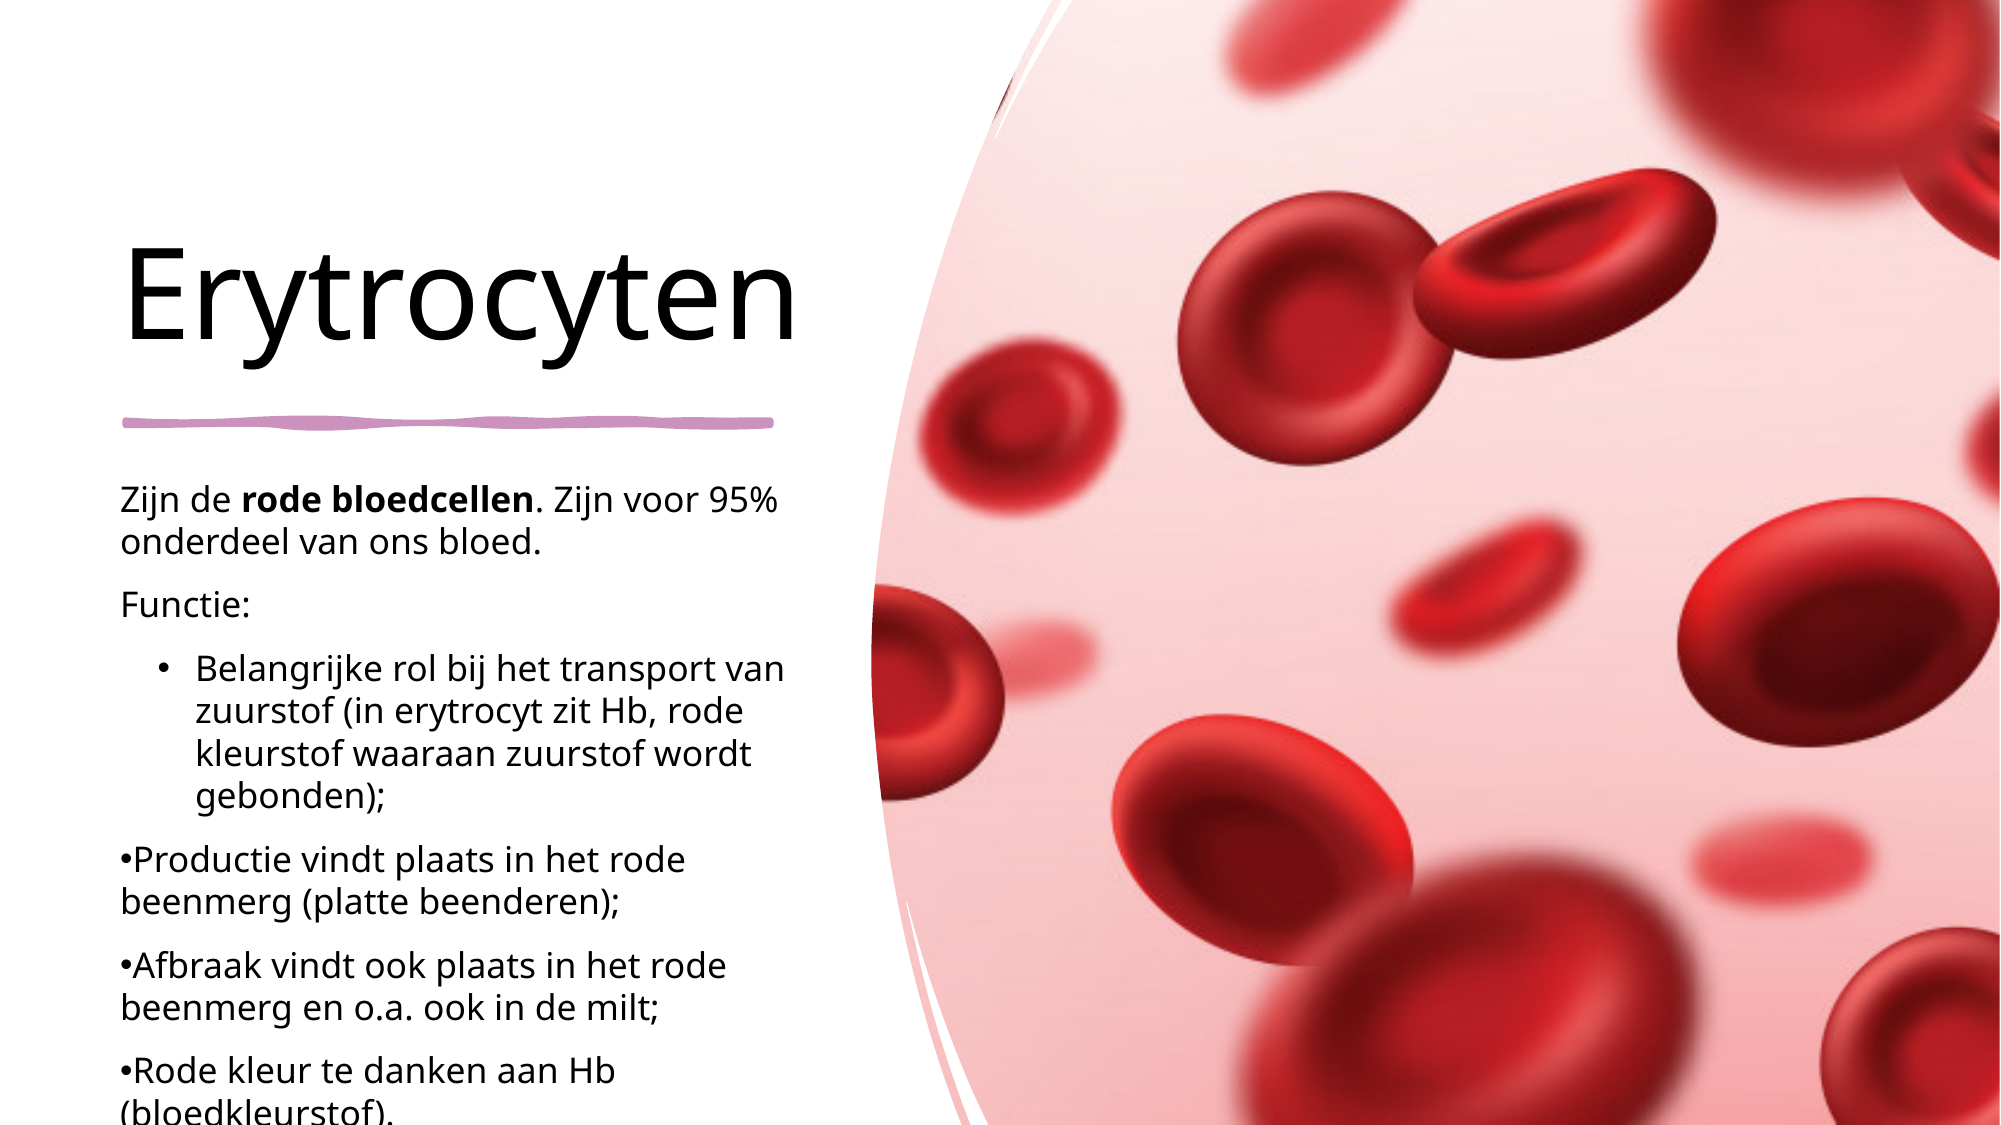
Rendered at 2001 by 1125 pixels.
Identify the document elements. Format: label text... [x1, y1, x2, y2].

picture [871, 0, 2000, 1125]
text_box [0, 0, 871, 1125]
title Erytrocyten [105, 53, 822, 375]
text_box [124, 417, 772, 429]
subtitle Zijn de rode bloedcellen. Zijn voor 95% onderdeel van ons bloed. Functie: Belangrijke rol bij het transport van zuurstof (in erytrocyt zit Hb, rode kleurstof waaraan zuurstof wordt gebonden); Productie vindt plaats in het rode beenmerg (platte beenderen); Afbraak vindt ook plaats in het rode beenmerg en o.a. ook in de milt; Rode kleur te danken aan Hb (bloedkleurstof). Als het Hb-gehalte lager is dan de normaalwaarden, ontstaat er per definitie anemie (bloedarmoede). Dit hoeft niet altijd te betekenen dat de persoon daar ook klinische verschijnselen van heeft. [105, 469, 862, 1032]
